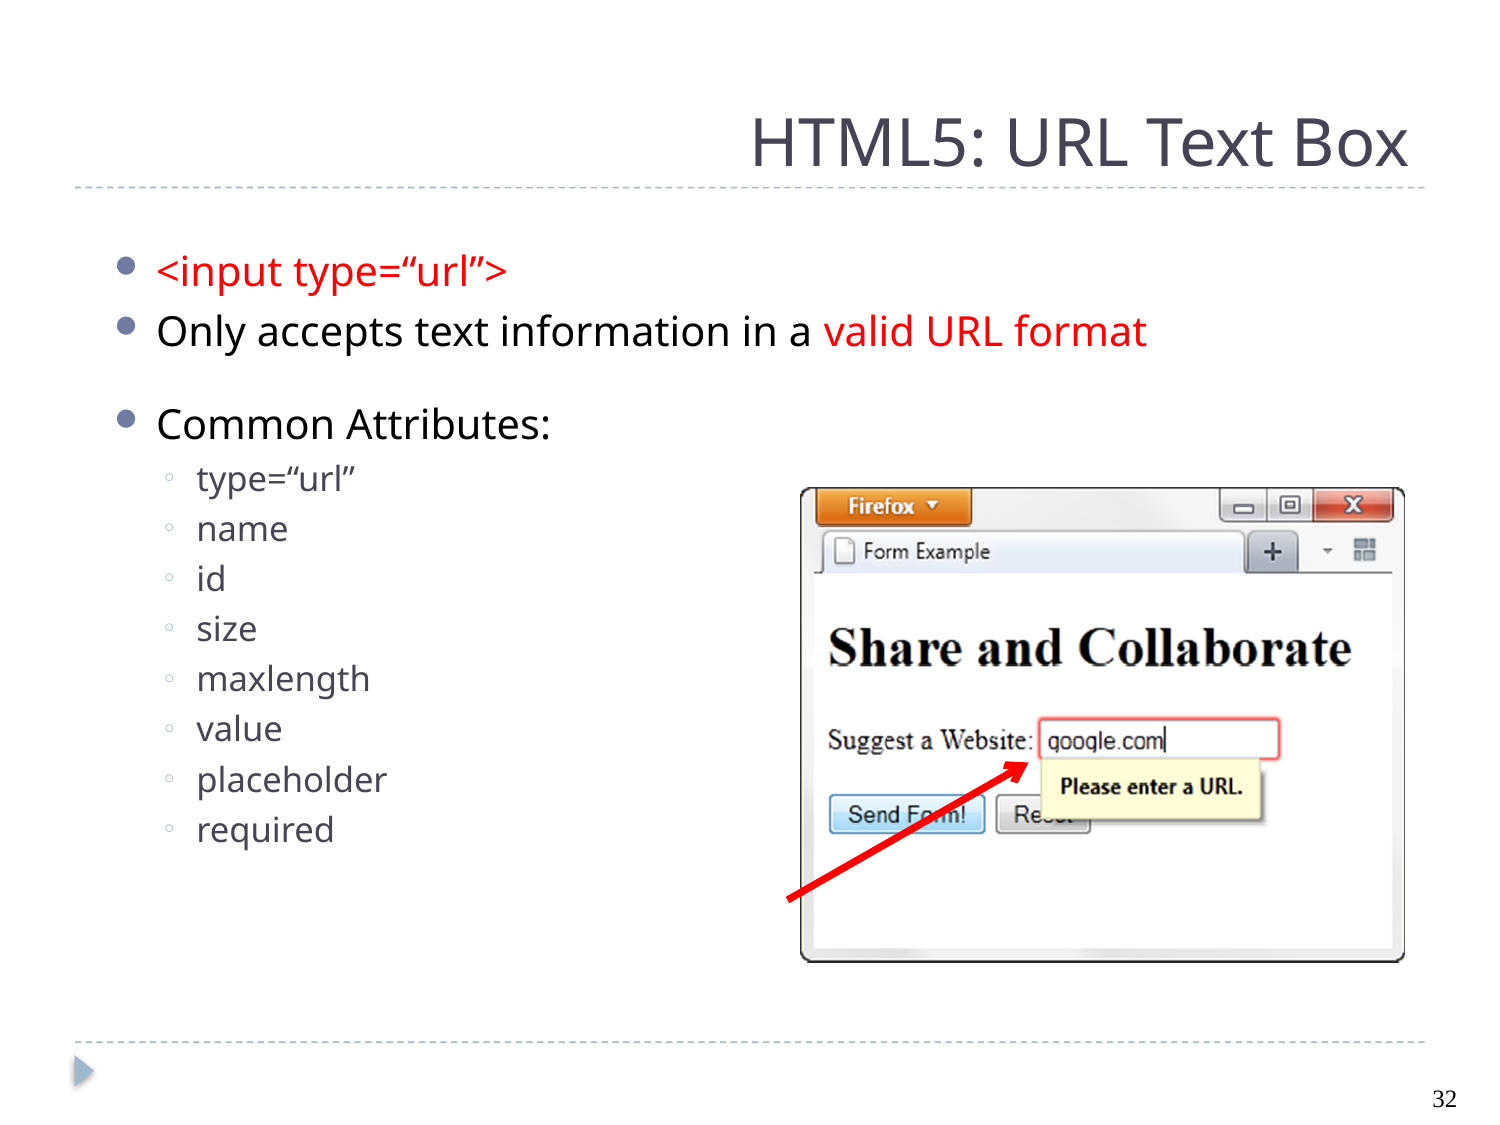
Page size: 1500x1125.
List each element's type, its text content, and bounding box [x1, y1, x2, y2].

title HTML5: URL Text Box [75, 24, 1425, 188]
picture [799, 487, 1405, 963]
slide_number 32 [1417, 1075, 1500, 1125]
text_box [787, 762, 1029, 901]
list <input type=“url”> Only accepts text information in a valid URL format Common Attributes: type=“url” name id size maxlength value placeholder required [87, 237, 1168, 875]
